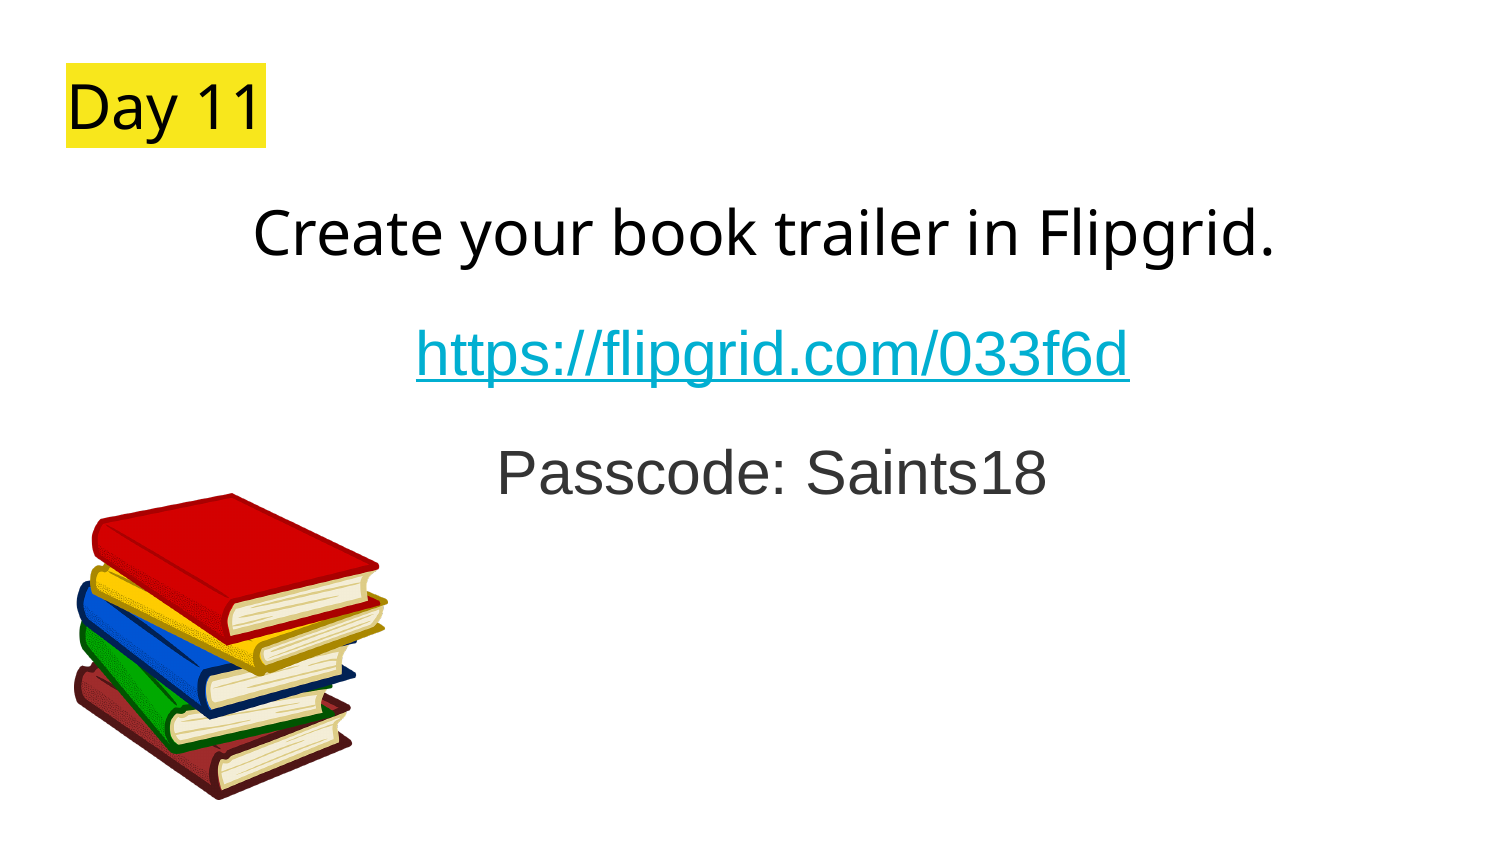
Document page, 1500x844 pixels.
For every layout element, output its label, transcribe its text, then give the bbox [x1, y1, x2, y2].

list Create your book trailer in Flipgrid. https://flipgrid.com/033f6d Passcode: Saints18 [74, 166, 1472, 780]
title Day 11 [51, 52, 1449, 147]
picture [73, 493, 388, 801]
